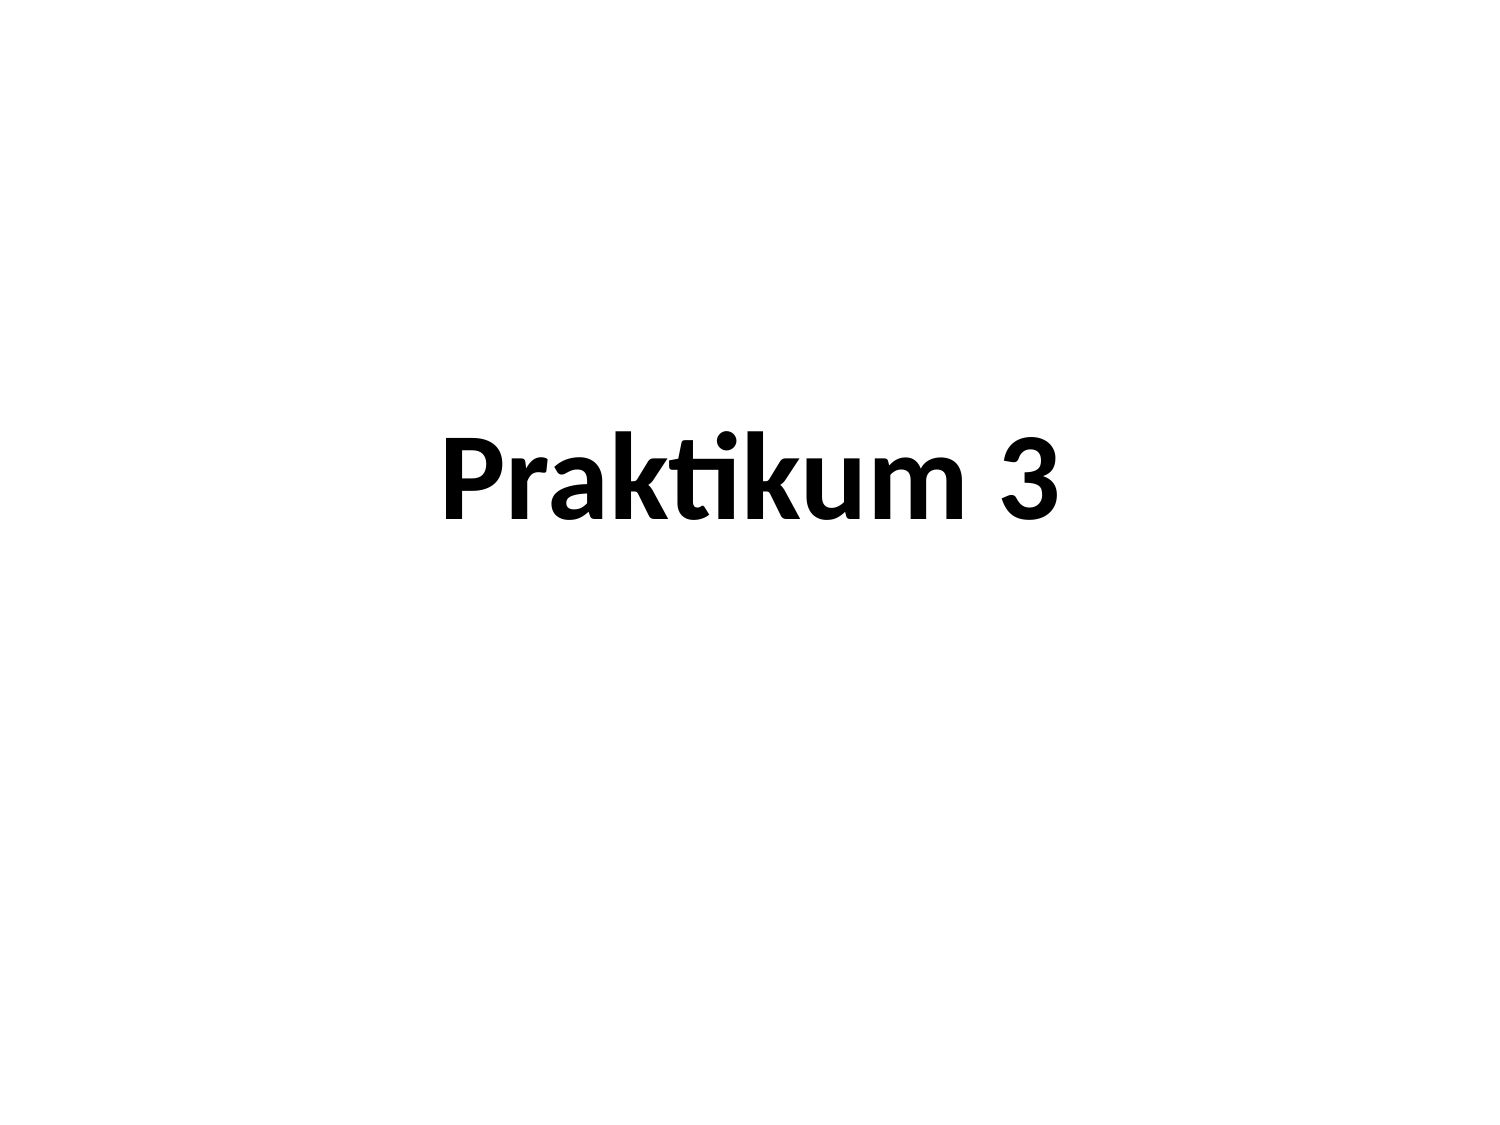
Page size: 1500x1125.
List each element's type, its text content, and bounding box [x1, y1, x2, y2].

title Praktikum 3 [112, 349, 1388, 591]
